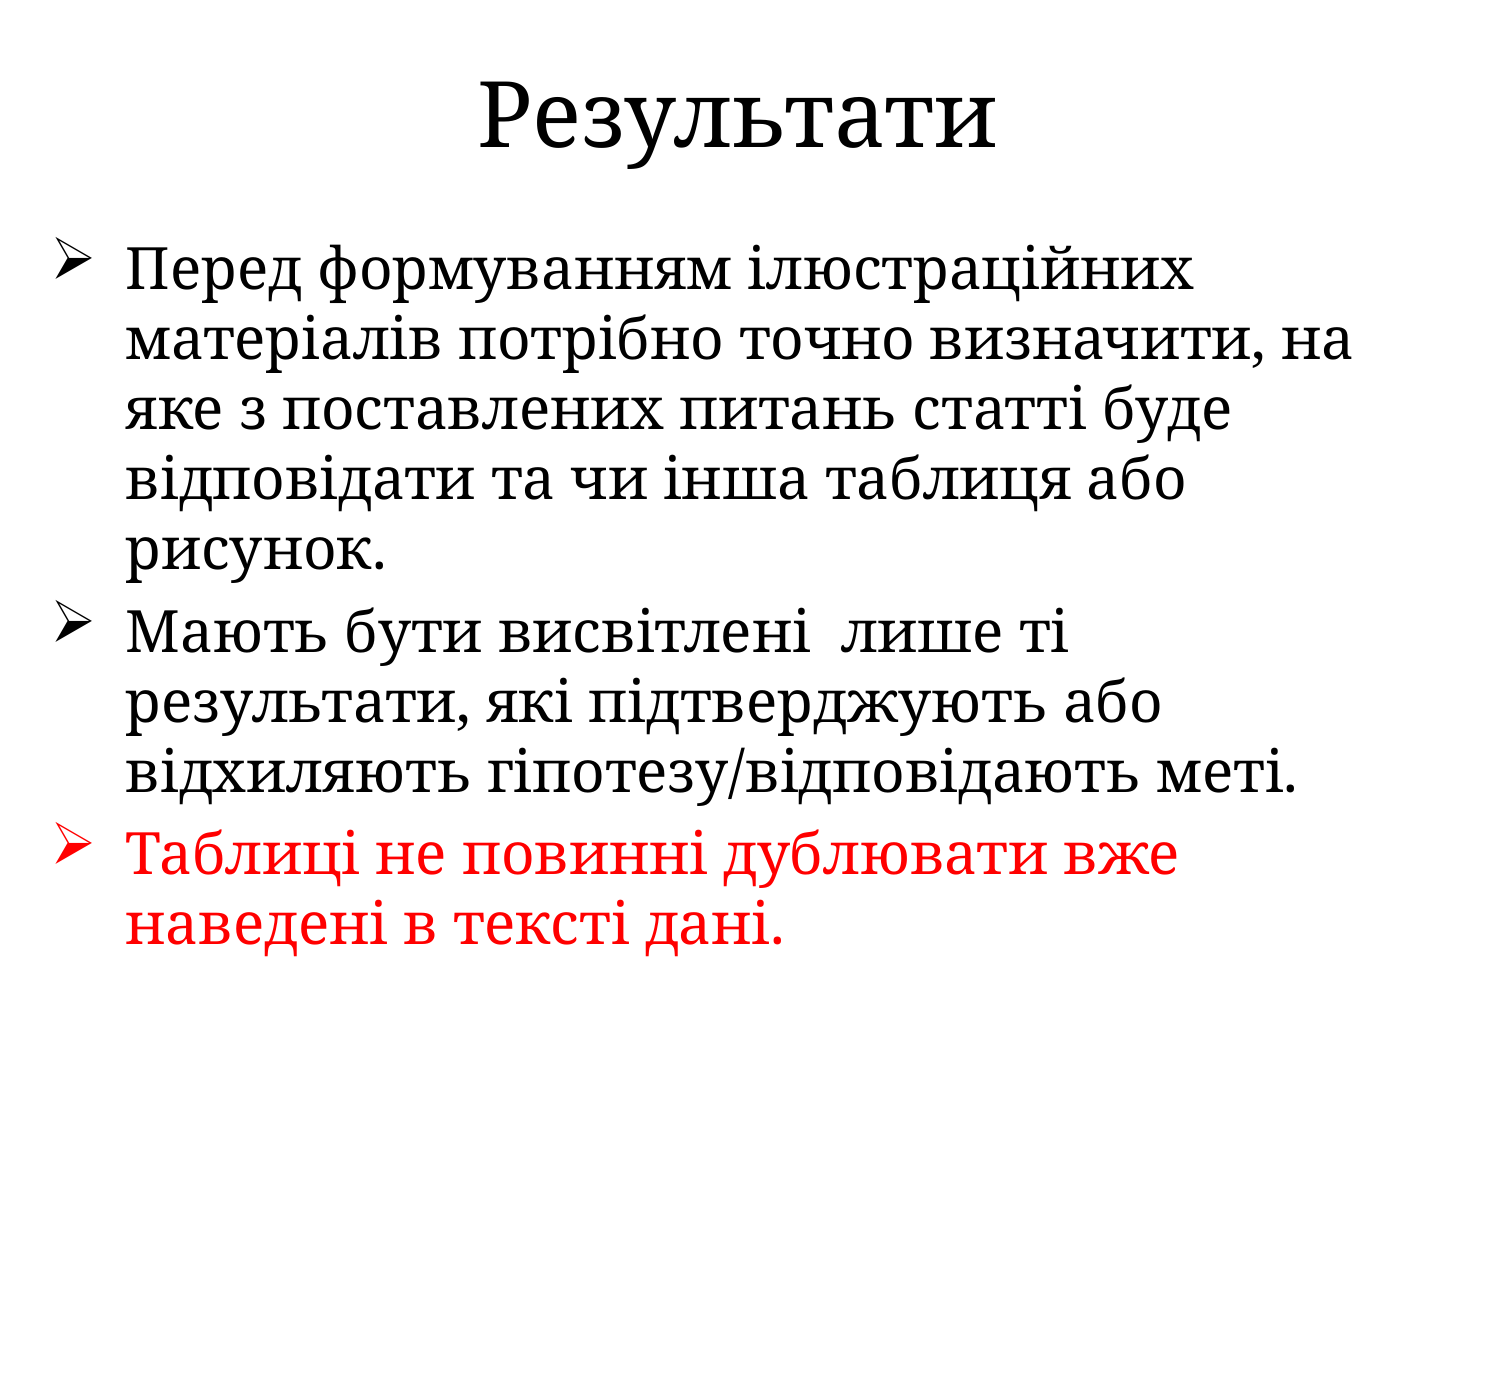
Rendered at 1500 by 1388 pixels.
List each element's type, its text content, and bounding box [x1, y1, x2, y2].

list Перед формуванням ілюстраційних матеріалів потрібно точно визначити, на яке з поставлених питань статті буде відповідати та чи інша таблиця або рисунок. Мають бути висвітлені лише ті результати, які підтверджують або відхиляють гіпотезу/відповідають меті. Таблиці не повинні дублювати вже наведені в тексті дані. [50, 231, 1425, 976]
title Результати [0, 56, 1475, 168]
